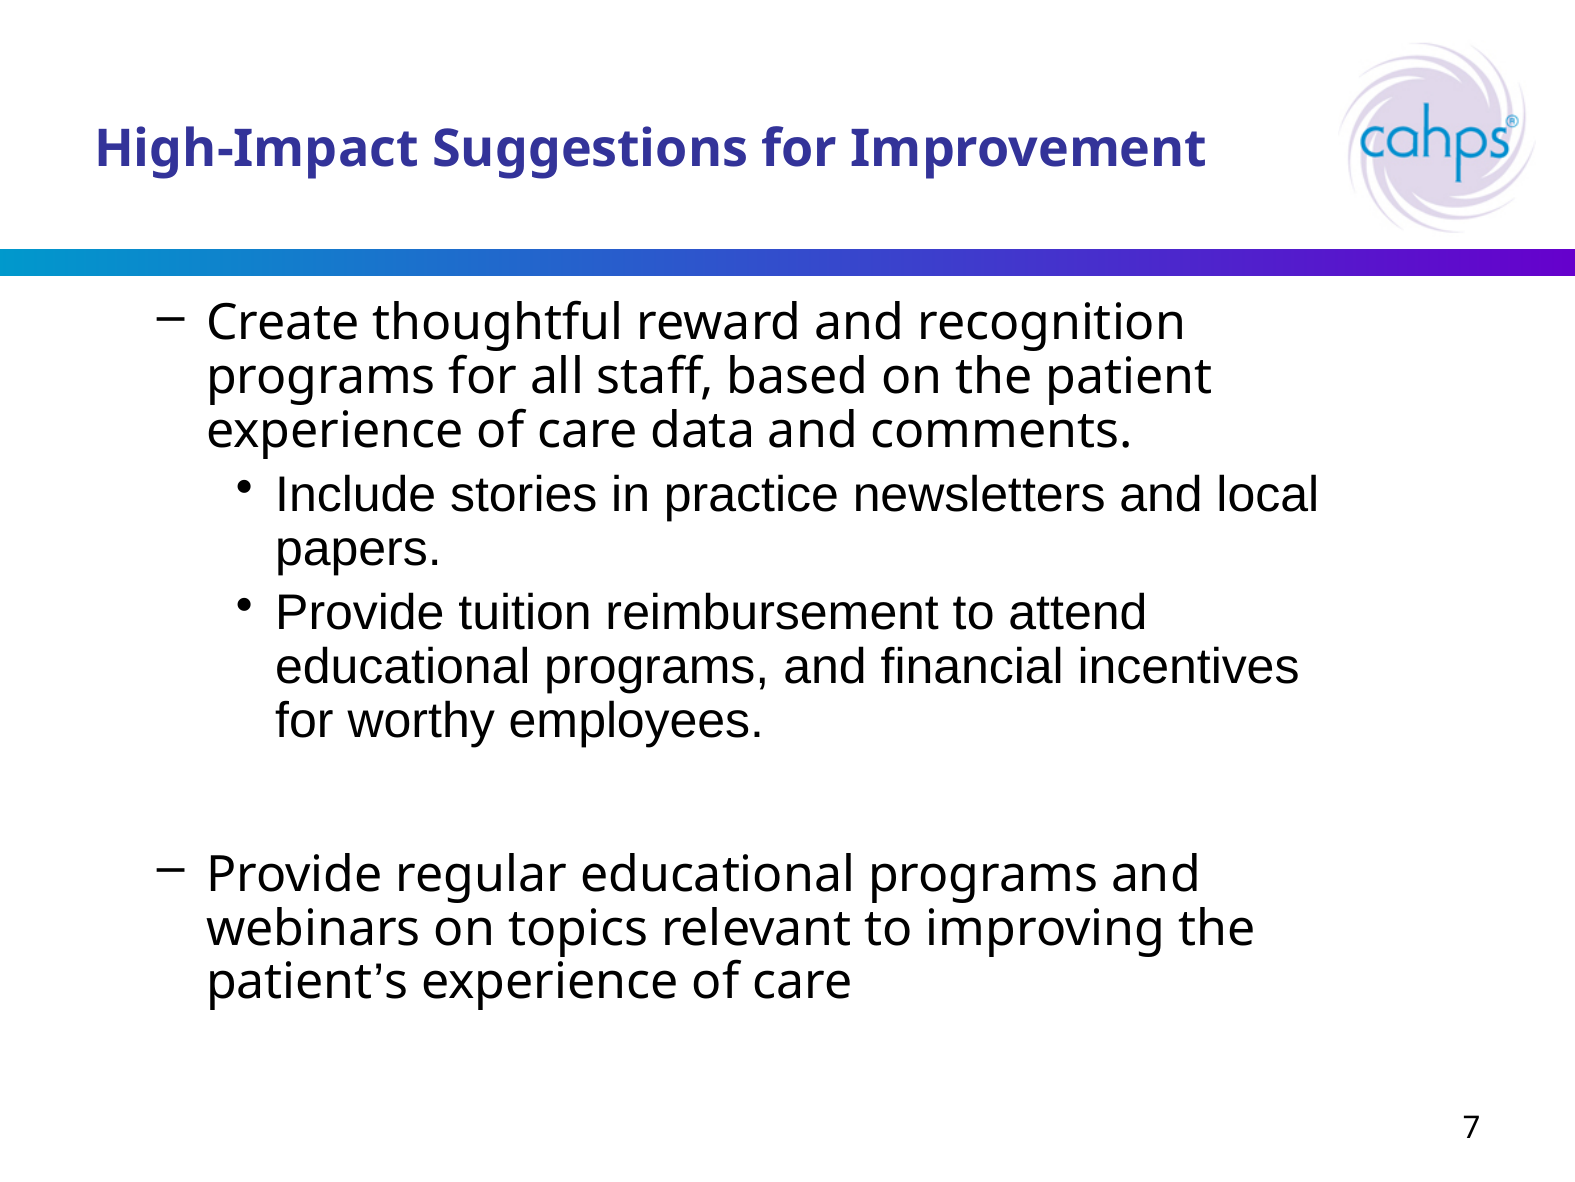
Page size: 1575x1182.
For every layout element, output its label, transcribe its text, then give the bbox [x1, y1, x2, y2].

list Create thoughtful reward and recognition programs for all staff, based on the patient experience of care data and comments. Include stories in practice newsletters and local papers. Provide tuition reimbursement to attend educational programs, and financial incentives for worthy employees. Provide regular educational programs and webinars on topics relevant to improving the patient’s experience of care [62, 288, 1346, 1182]
picture [1338, 39, 1536, 237]
title High-Impact Suggestions for Improvement [78, 47, 1339, 245]
slide_number 7 [1346, 1099, 1497, 1182]
